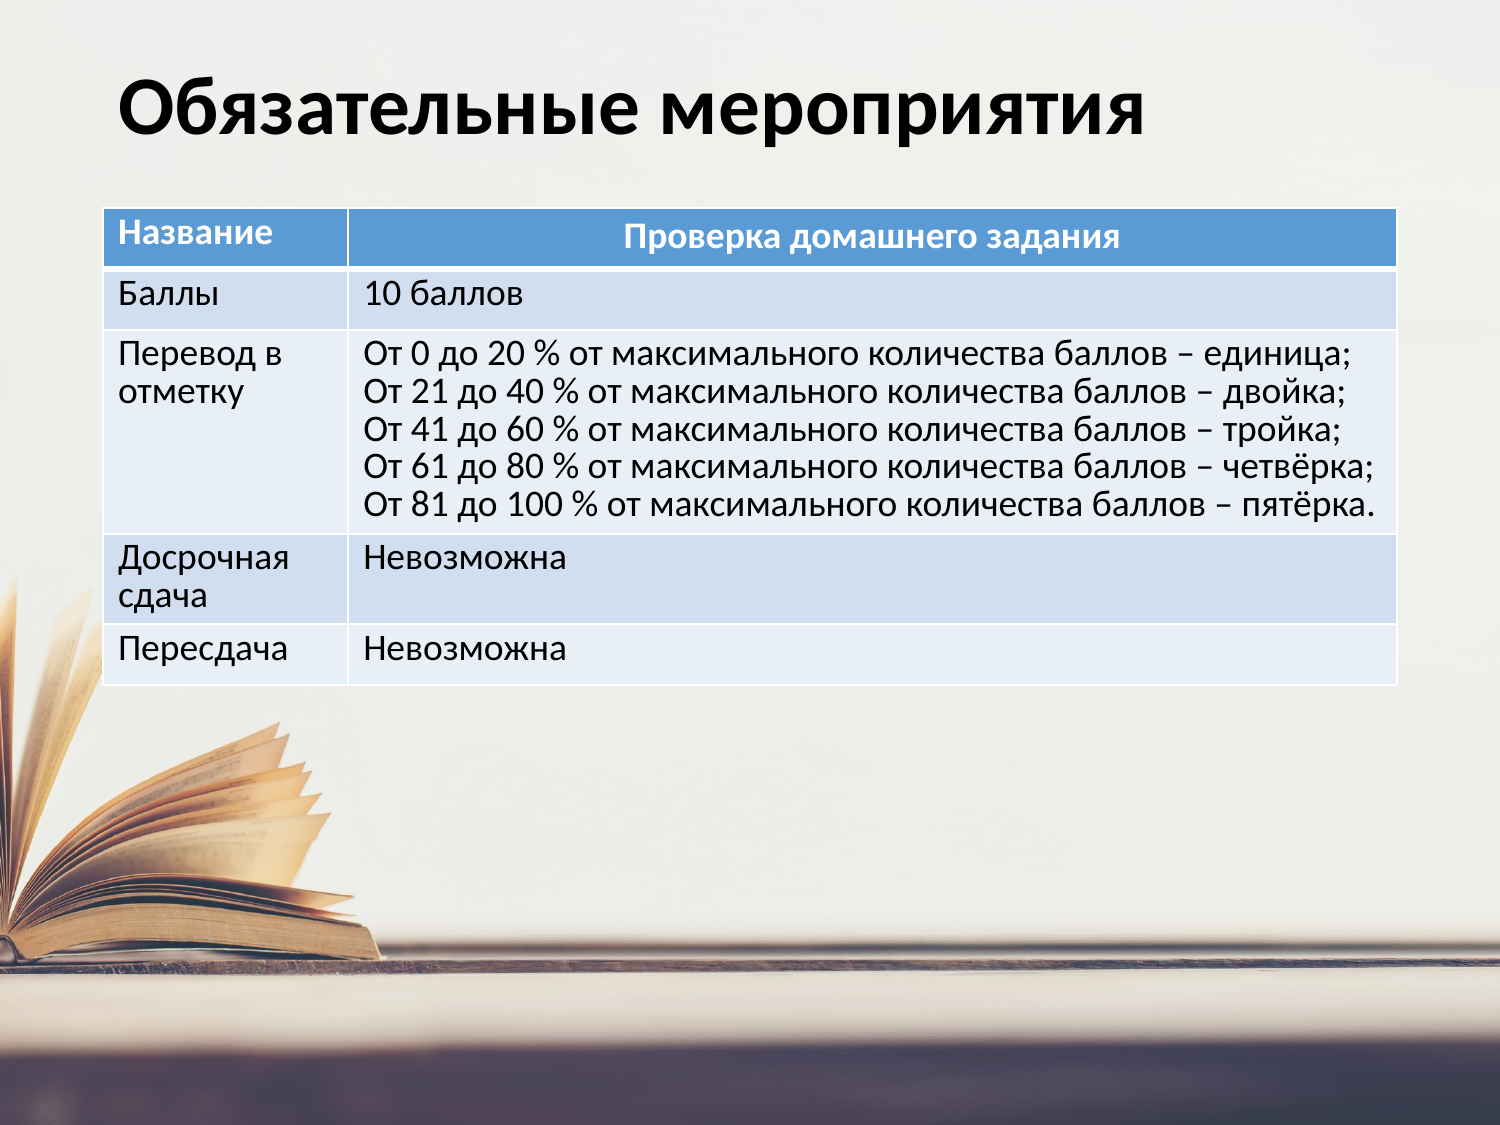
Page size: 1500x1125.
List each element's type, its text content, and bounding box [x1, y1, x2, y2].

table_header Название [104, 209, 347, 266]
title Обязательные мероприятия [103, 21, 1397, 194]
table_cell Пересдача [104, 625, 347, 684]
table_cell Перевод в отметку [104, 331, 347, 533]
table_cell От 0 до 20 % от максимального количества баллов – единица; От 21 до 40 % от максимального количества баллов – двойка; От 41 до 60 % от максимального количества баллов – тройка; От 61 до 80 % от максимального количества баллов – четвёрка; От 81 до 100 % от максимального количества баллов – пятёрка. [349, 331, 1396, 533]
table_header Проверка домашнего задания [349, 209, 1396, 266]
table_cell Досрочная сдача [104, 535, 347, 623]
table_cell Баллы [104, 272, 347, 329]
table_cell 10 баллов [349, 272, 1396, 329]
picture [0, 0, 1500, 1125]
table_cell Невозможна [349, 535, 1396, 623]
table_cell Невозможна [349, 625, 1396, 684]
